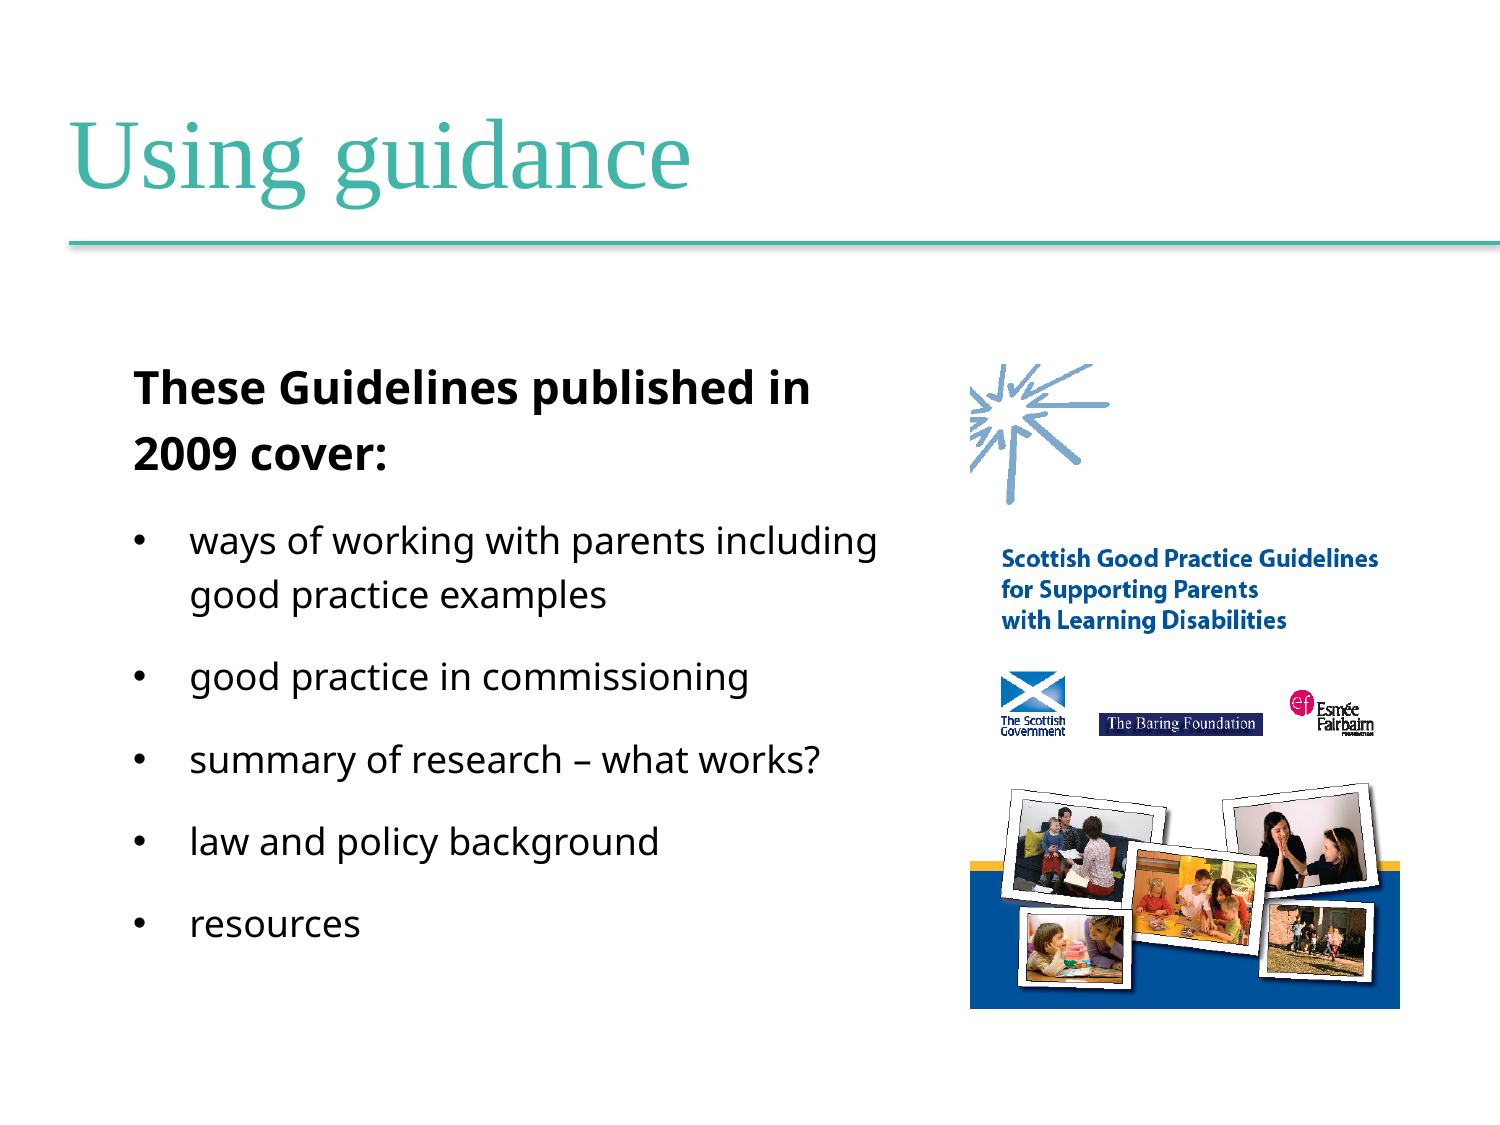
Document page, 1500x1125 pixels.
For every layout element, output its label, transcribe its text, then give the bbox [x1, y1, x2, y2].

text_box Using guidance [53, 15, 1449, 304]
list These Guidelines published in 2009 cover: ways of working with parents including good practice examples good practice in commissioning summary of research – what works? law and policy background resources [118, 340, 899, 1108]
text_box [969, 363, 1400, 1009]
